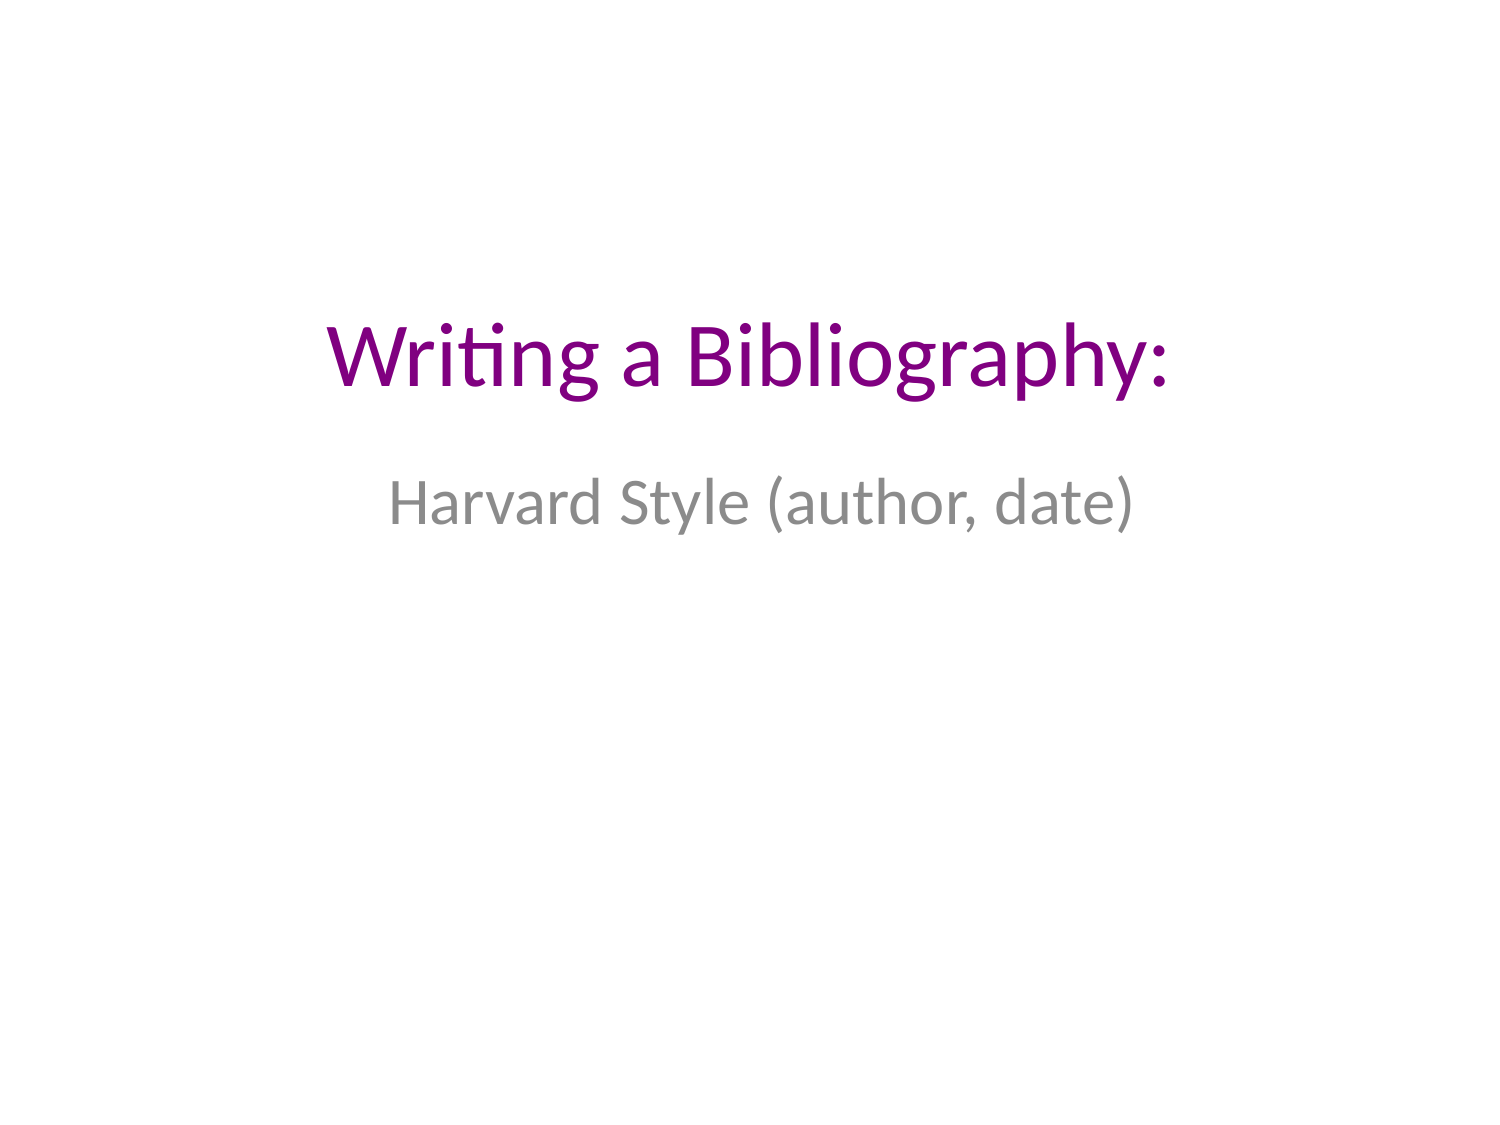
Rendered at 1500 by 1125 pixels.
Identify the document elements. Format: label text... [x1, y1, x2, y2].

subtitle Harvard Style (author, date) [237, 450, 1288, 738]
title Writing a Bibliography: [112, 200, 1388, 500]
